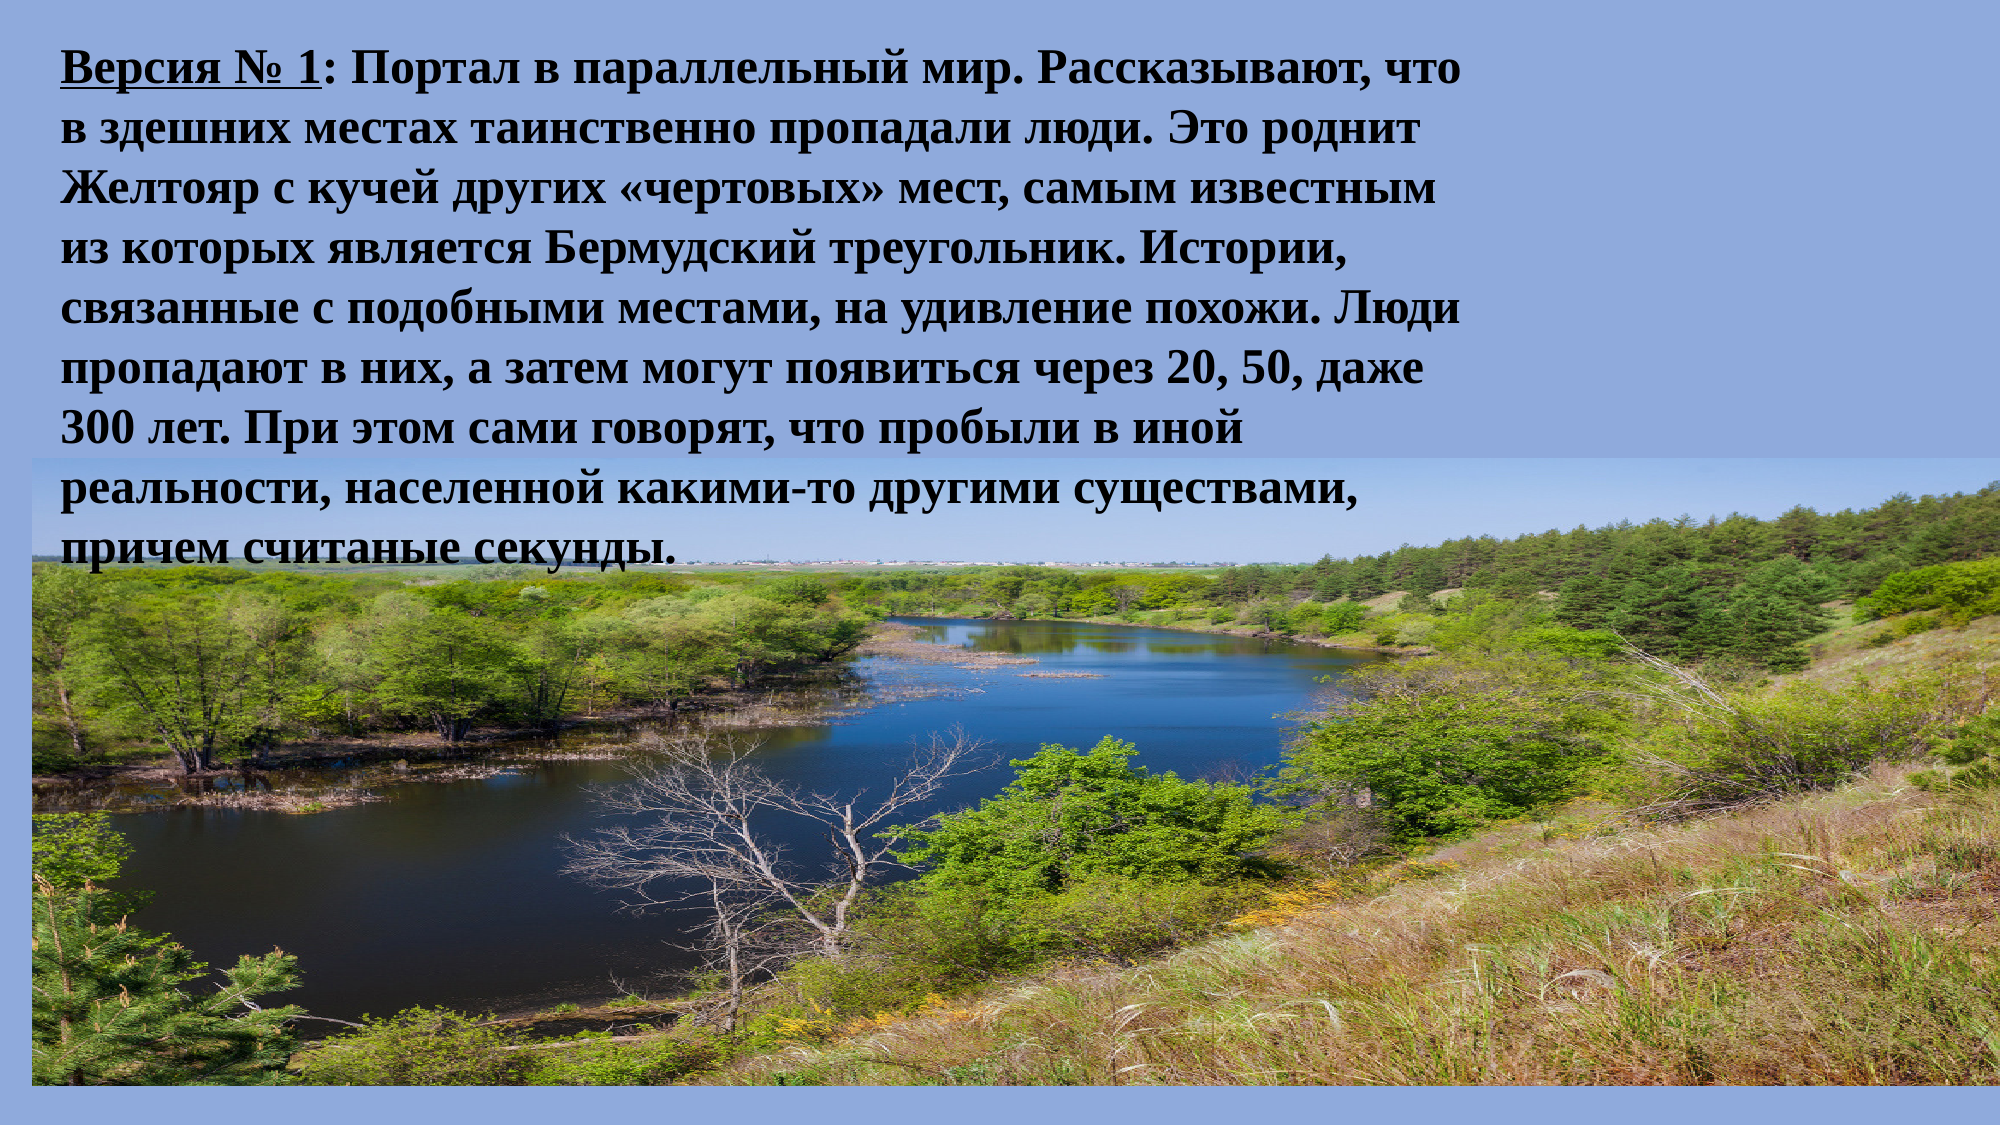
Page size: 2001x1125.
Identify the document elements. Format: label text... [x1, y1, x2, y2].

text_box Версия № 1: Портал в параллельный мир. Рассказывают, что в здешних местах таинственно пропадали люди. Это роднит Желтояр с кучей других «чертовых» мест, самым известным из которых является Бермудский треугольник. Истории, связанные с подобными местами, на удивление похожи. Люди пропадают в них, а затем могут появиться через 20, 50, даже 300 лет. При этом сами говорят, что пробыли в иной реальности, населенной какими-то другими существами, причем считаные секунды. [45, 26, 1500, 458]
picture [32, 458, 2000, 1086]
